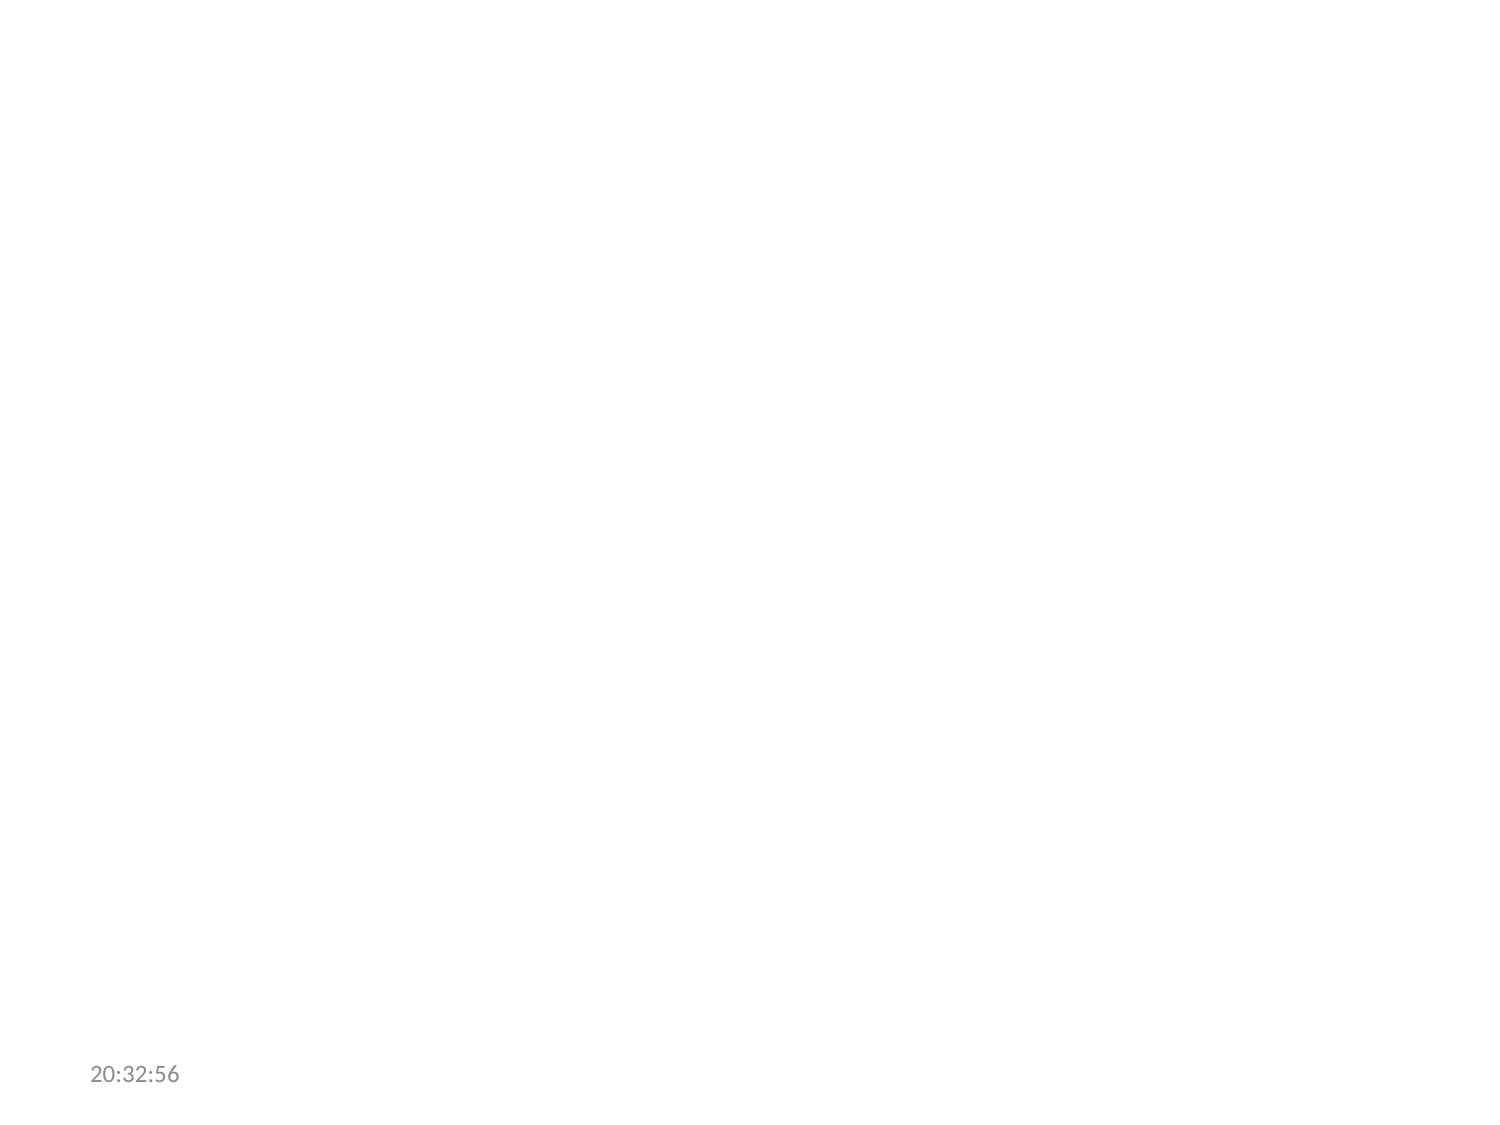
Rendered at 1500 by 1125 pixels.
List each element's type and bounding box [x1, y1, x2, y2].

slide_number [75, 1042, 425, 1103]
